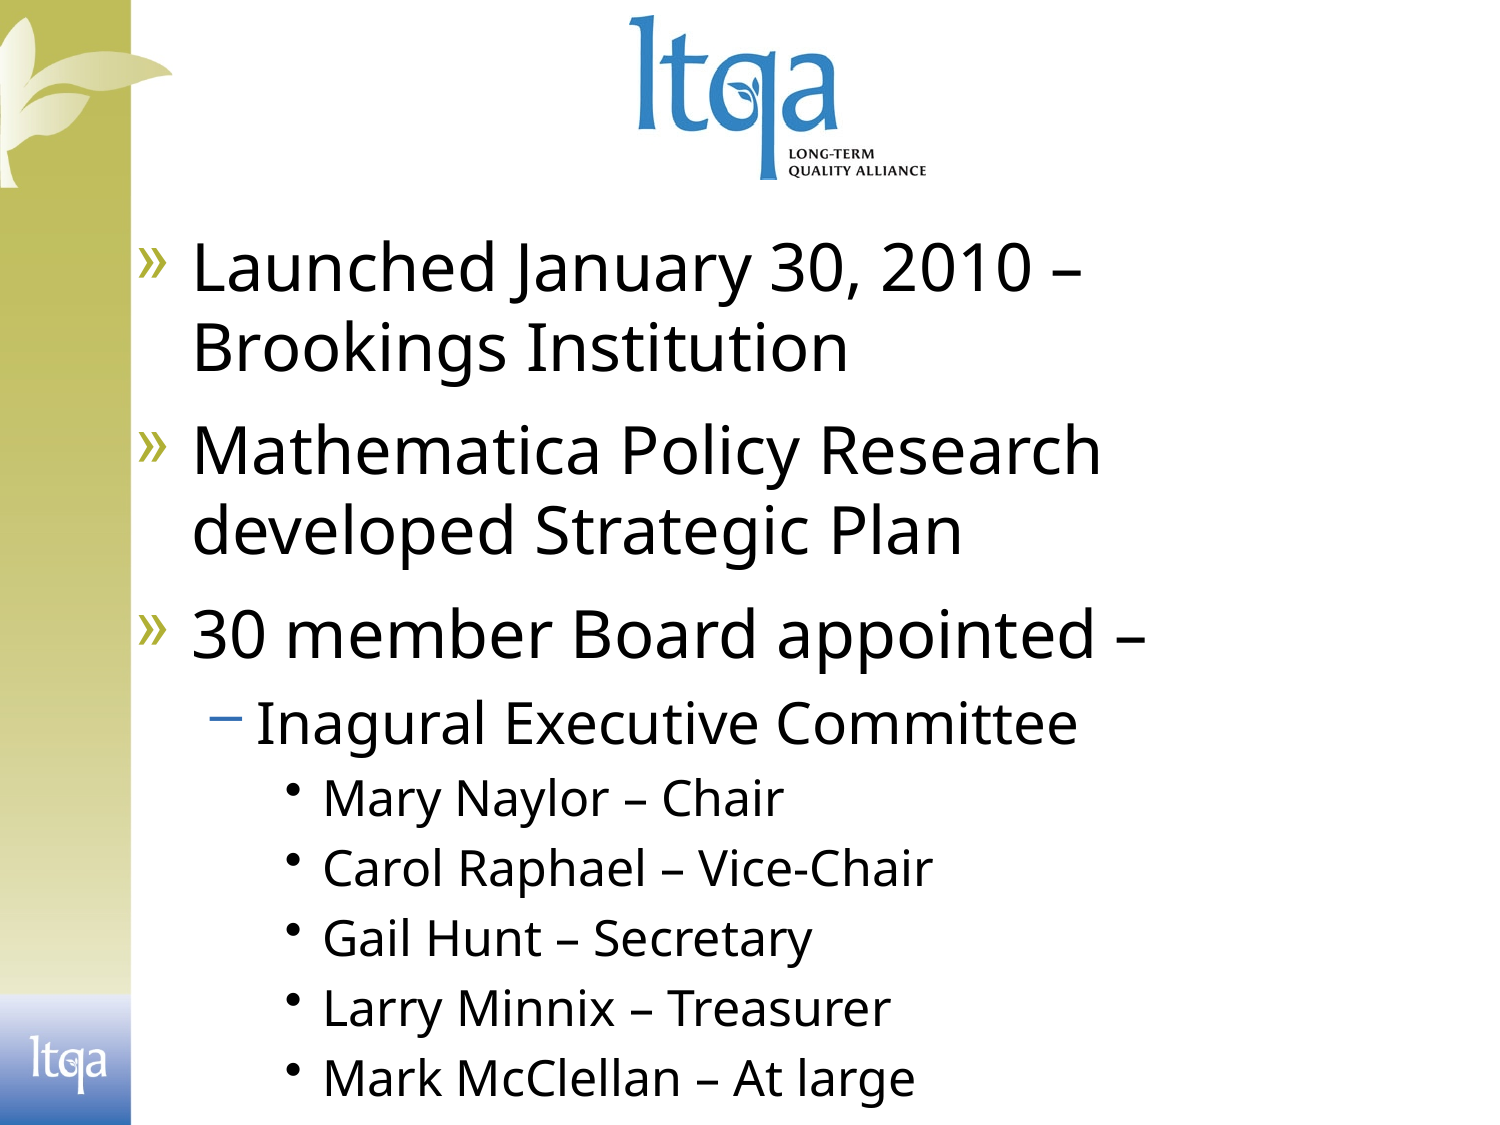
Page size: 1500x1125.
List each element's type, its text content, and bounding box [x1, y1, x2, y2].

picture [629, 14, 926, 181]
list Launched January 30, 2010 – Brookings Institution Mathematica Policy Research developed Strategic Plan 30 member Board appointed – Inagural Executive Committee Mary Naylor – Chair Carol Raphael – Vice-Chair Gail Hunt – Secretary Larry Minnix – Treasurer Mark McClellan – At large Developed Statement of Principles [134, 224, 1398, 976]
picture [0, 0, 173, 1125]
